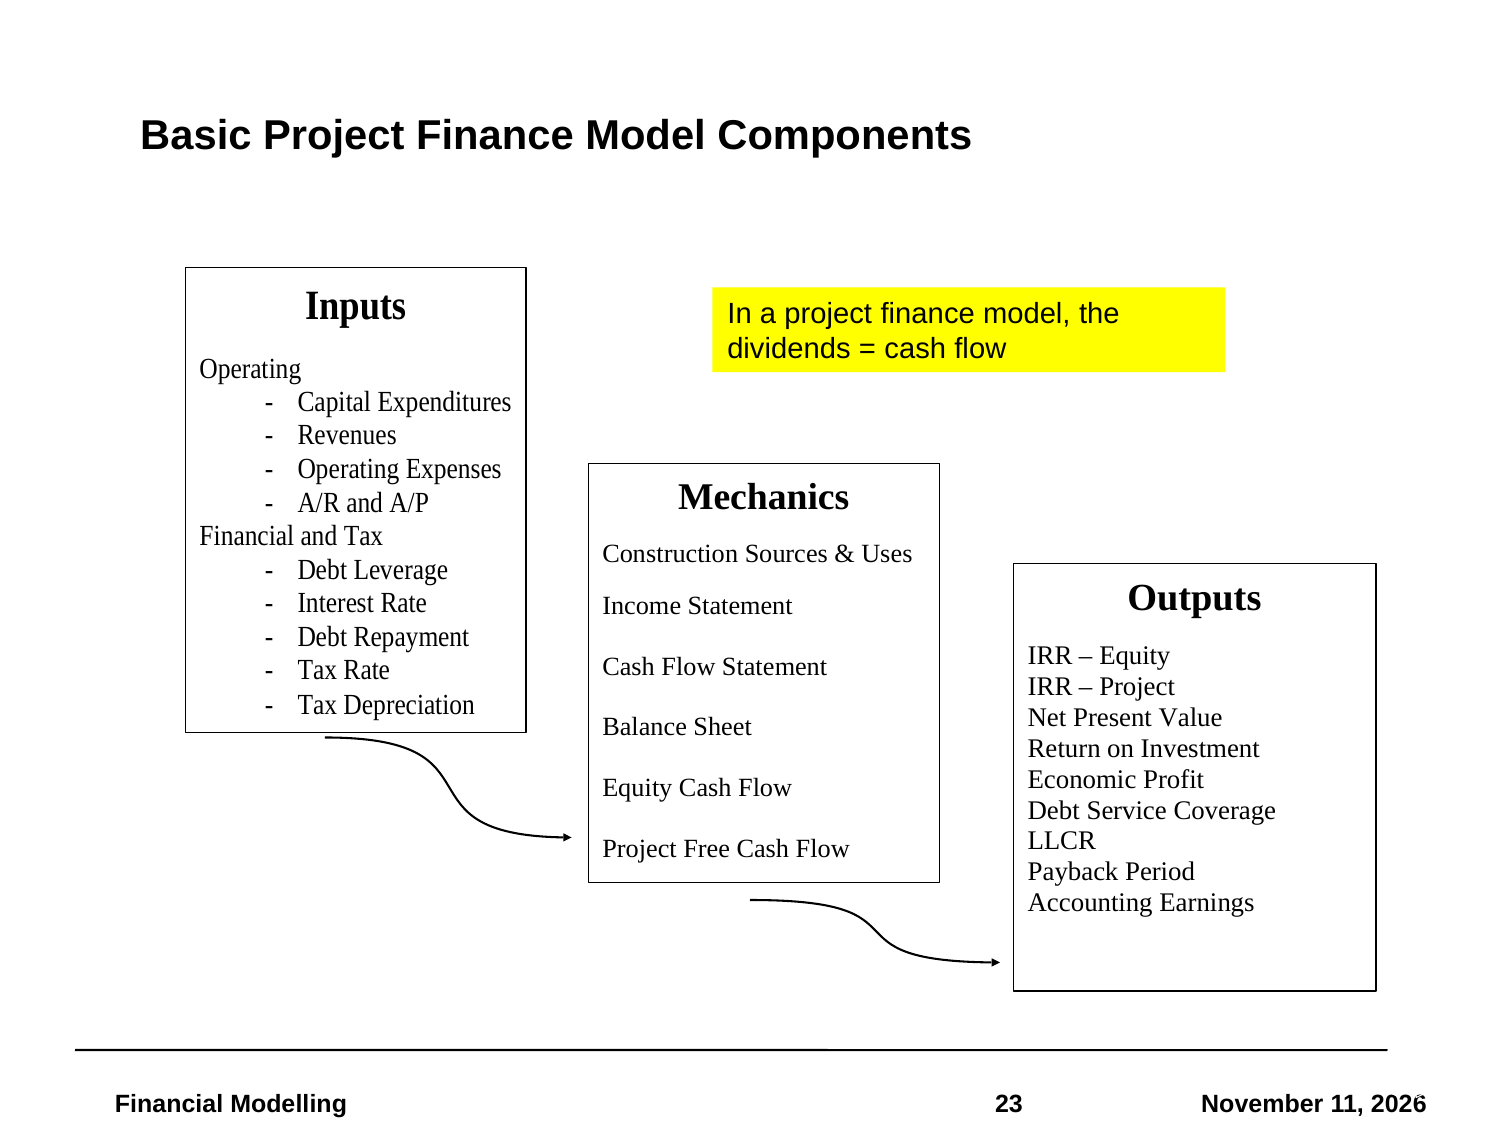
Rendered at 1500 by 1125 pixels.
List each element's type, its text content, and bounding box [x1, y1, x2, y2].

picture [1012, 562, 1378, 992]
title Basic Project Finance Model Components [124, 99, 1413, 226]
picture [587, 462, 941, 884]
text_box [398, 663, 499, 911]
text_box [749, 899, 1001, 963]
text_box In a project finance model, the dividends = cash flow [712, 287, 1225, 373]
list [184, 266, 528, 734]
